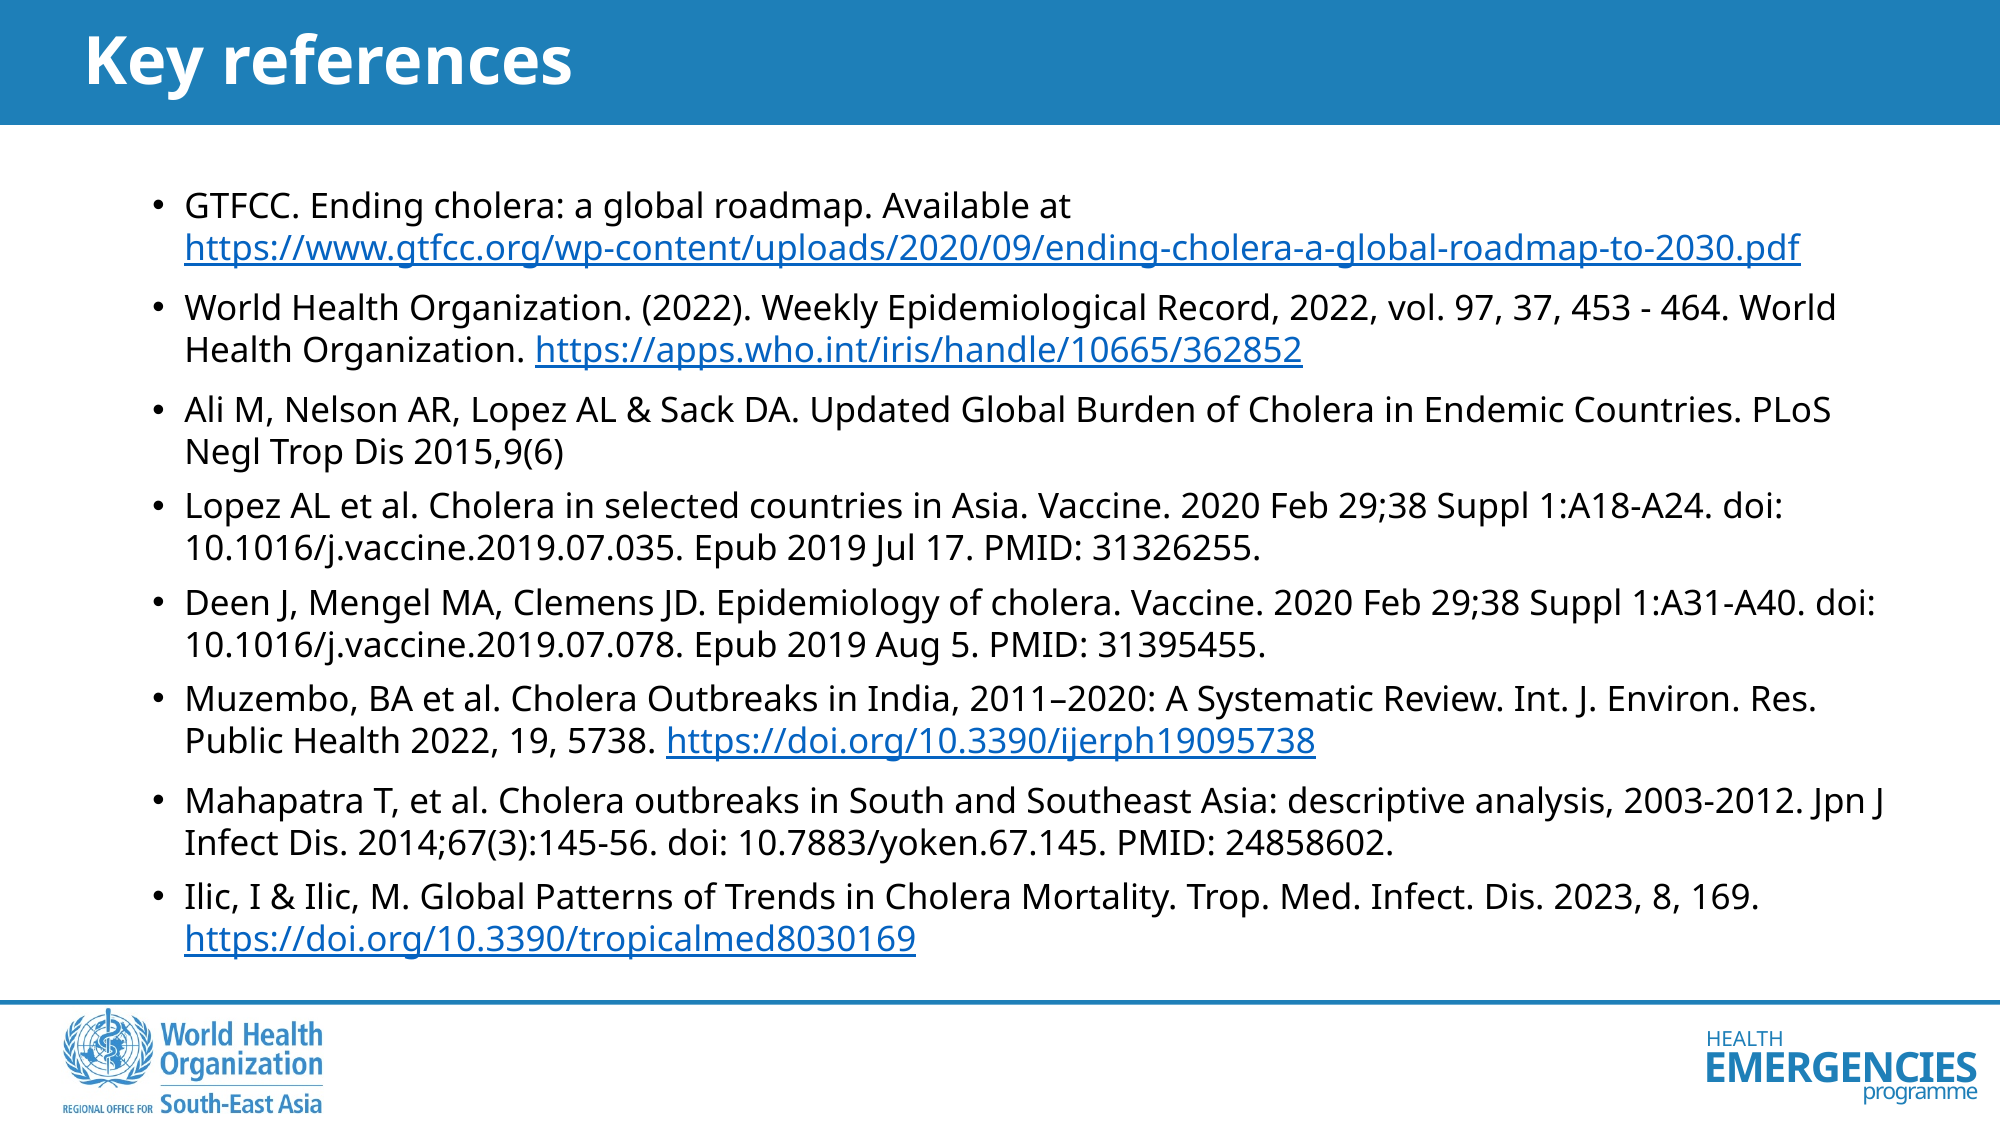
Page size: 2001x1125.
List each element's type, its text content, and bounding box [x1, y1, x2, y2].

list GTFCC. Ending cholera: a global roadmap. Available at https://www.gtfcc.org/wp-content/uploads/2020/09/ending-cholera-a-global-roadmap-to-2030.pdf World Health Organization. (‎2022)‎. Weekly Epidemiological Record, 2022, vol. 97, 37‎‎, 453 - 464. World Health Organization. https://apps.who.int/iris/handle/10665/362852 Ali M, Nelson AR, Lopez AL & Sack DA. Updated Global Burden of Cholera in Endemic Countries. PLoS Negl Trop Dis 2015,9(6) Lopez AL et al. Cholera in selected countries in Asia. Vaccine. 2020 Feb 29;38 Suppl 1:A18-A24. doi: 10.1016/j.vaccine.2019.07.035. Epub 2019 Jul 17. PMID: 31326255. Deen J, Mengel MA, Clemens JD. Epidemiology of cholera. Vaccine. 2020 Feb 29;38 Suppl 1:A31-A40. doi: 10.1016/j.vaccine.2019.07.078. Epub 2019 Aug 5. PMID: 31395455. Muzembo, BA et al. Cholera Outbreaks in India, 2011–2020: A Systematic Review. Int. J. Environ. Res. Public Health 2022, 19, 5738. https://doi.org/10.3390/ijerph19095738 Mahapatra T, et al. Cholera outbreaks in South and Southeast Asia: descriptive analysis, 2003-2012. Jpn J Infect Dis. 2014;67(3):145-56. doi: 10.7883/yoken.67.145. PMID: 24858602. Ilic, I & Ilic, M. Global Patterns of Trends in Cholera Mortality. Trop. Med. Infect. Dis. 2023, 8, 169. https://doi.org/10.3390/tropicalmed8030169 [137, 176, 1924, 979]
picture [61, 1006, 324, 1114]
